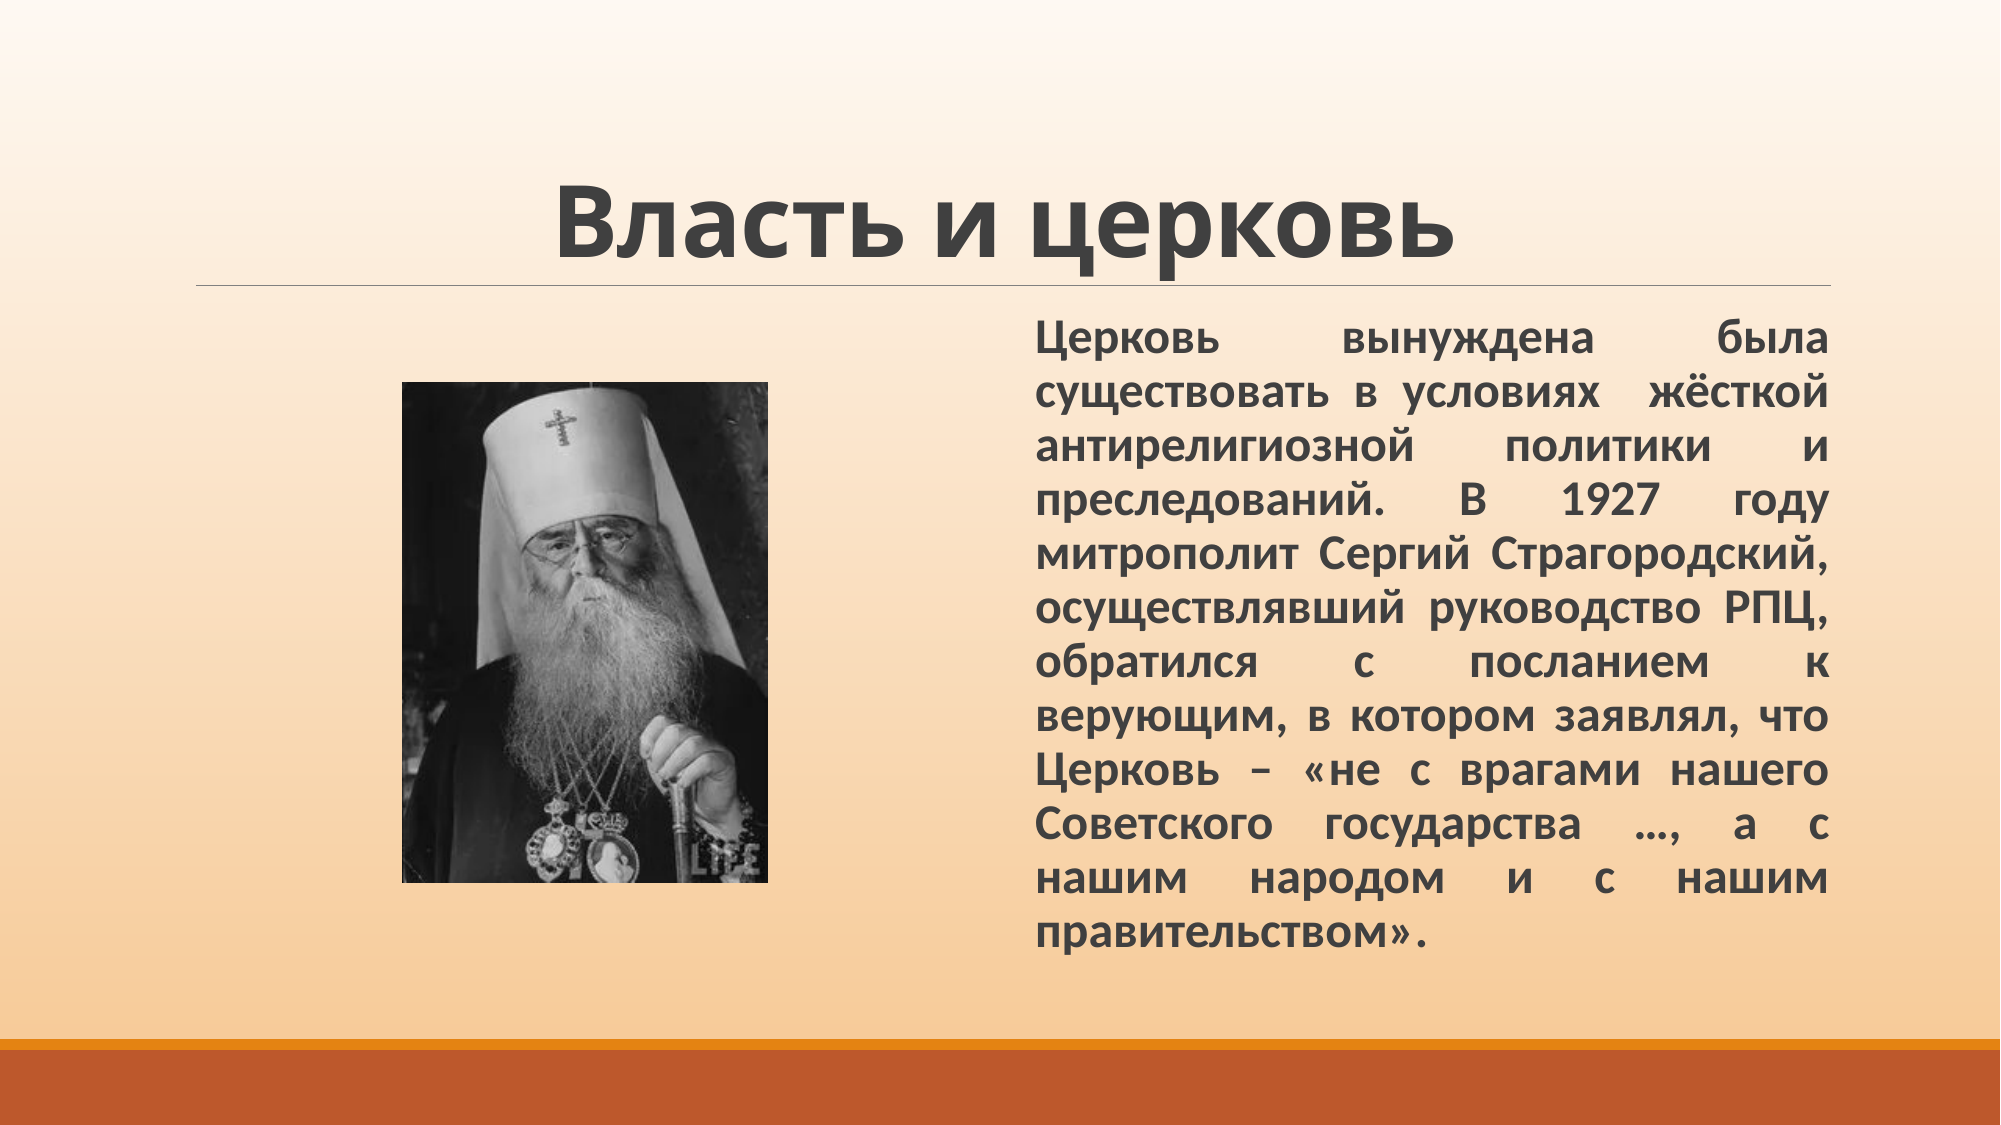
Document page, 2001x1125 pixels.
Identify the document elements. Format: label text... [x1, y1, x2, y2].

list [401, 382, 769, 884]
list Церковь вынуждена была существовать в условиях жёсткой антирелигиозной политики и преследований. В 1927 году митрополит Сергий Страгородский, осуществлявший руководство РПЦ, обратился с посланием к верующим, в котором заявлял, что Церковь – «не с врагами нашего Советского государства …, а с нашим народом и с нашим правительством». [1020, 302, 1830, 963]
title Власть и церковь [180, 47, 1830, 285]
